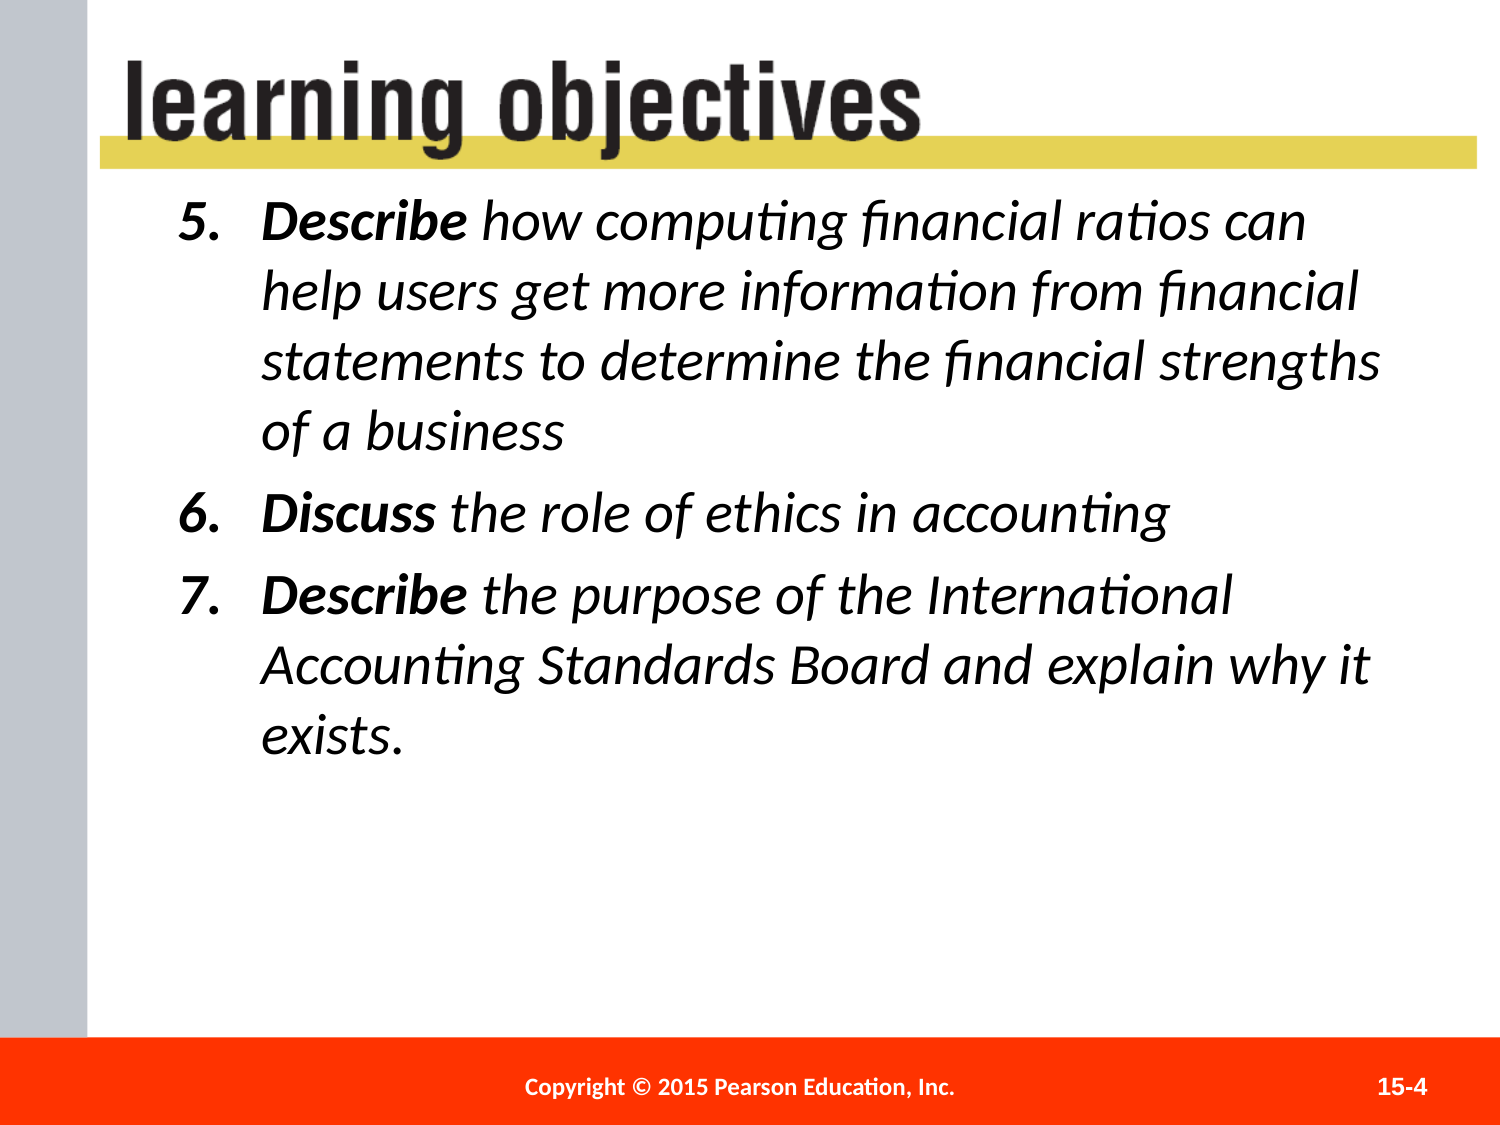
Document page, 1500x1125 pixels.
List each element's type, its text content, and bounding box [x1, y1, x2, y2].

list Describe how computing financial ratios can help users get more information from financial statements to determine the financial strengths of a business Discuss the role of ethics in accounting Describe the purpose of the International Accounting Standards Board and explain why it exists. [162, 174, 1426, 976]
